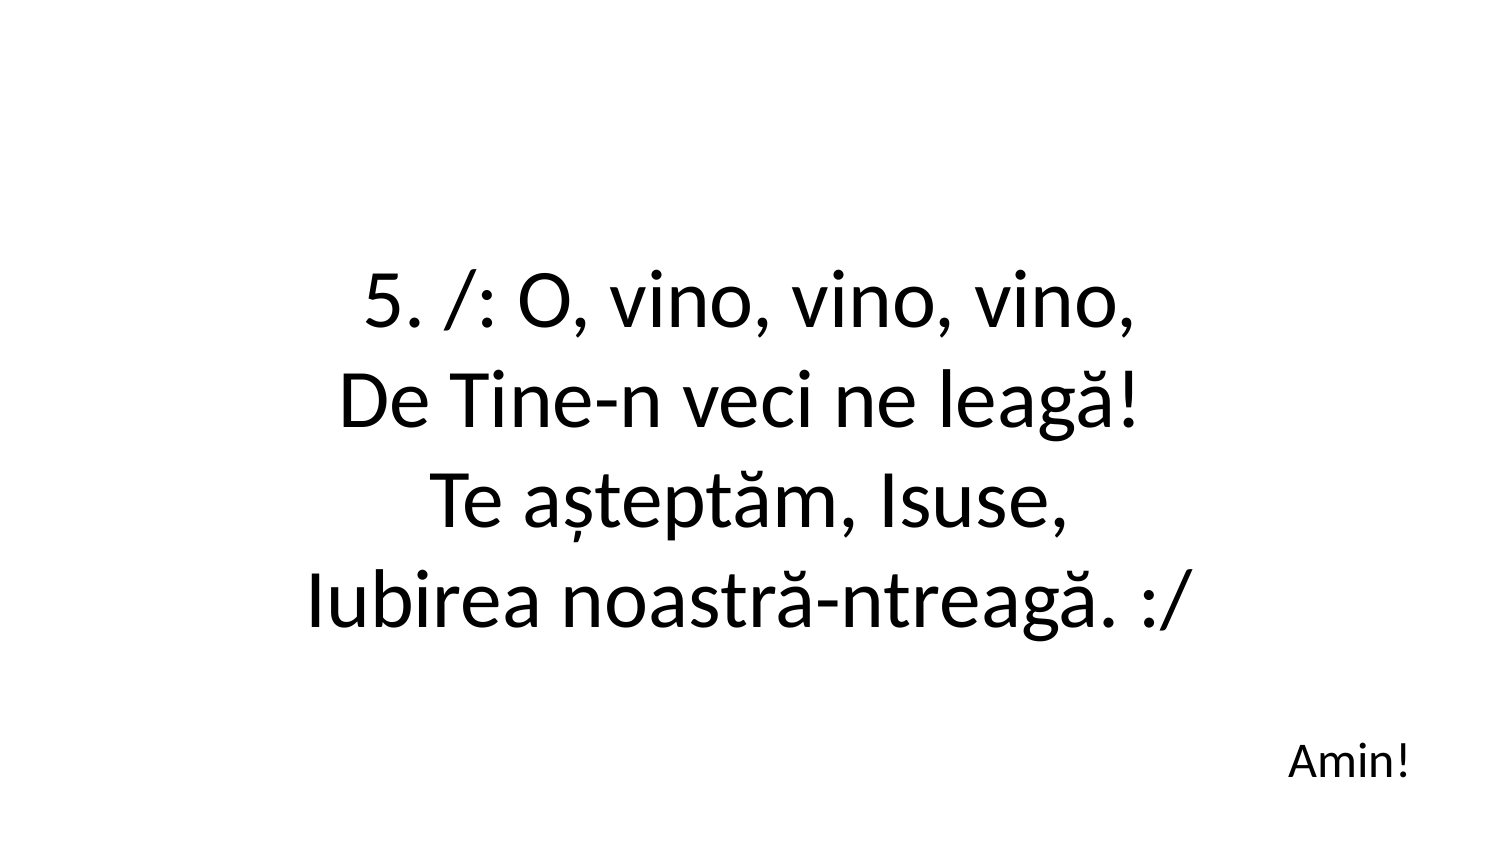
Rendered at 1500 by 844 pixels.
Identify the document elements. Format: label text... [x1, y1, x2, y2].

text_box 5. /: O, vino, vino, vino, De Tine-n veci ne leagă! Te așteptăm, Isuse, Iubirea noastră-ntreagă. :/ [290, 192, 1210, 652]
text_box Amin! [1273, 674, 1427, 795]
